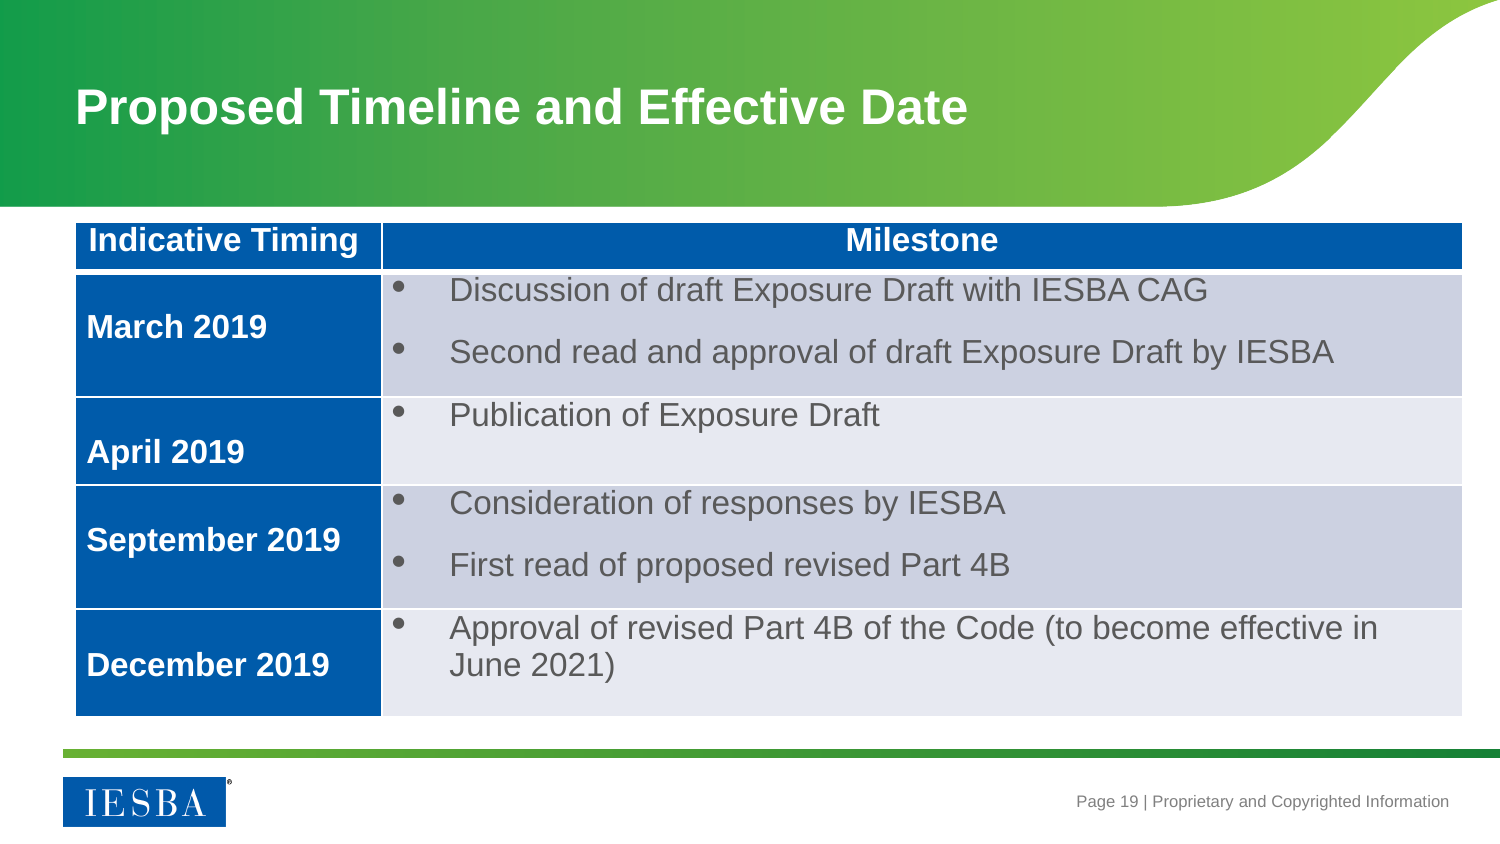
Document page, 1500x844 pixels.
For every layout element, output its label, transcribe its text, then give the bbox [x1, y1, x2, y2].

table_cell Publication of Exposure Draft [383, 398, 1462, 484]
table_header Indicative Timing [76, 223, 381, 269]
table_cell Approval of revised Part 4B of the Code (to become effective in June 2021) [383, 610, 1462, 716]
table_cell September 2019 [76, 486, 381, 608]
picture [63, 777, 232, 827]
table_cell March 2019 [76, 275, 381, 396]
title Proposed Timeline and Effective Date [75, 71, 1313, 138]
table_cell April 2019 [76, 398, 381, 484]
table_cell Consideration of responses by IESBA First read of proposed revised Part 4B [383, 486, 1462, 608]
table_cell Discussion of draft Exposure Draft with IESBA CAG Second read and approval of draft Exposure Draft by IESBA [383, 275, 1462, 396]
table_cell December 2019 [76, 610, 381, 716]
list Ken to advise [62, 220, 1450, 724]
table_header Milestone [383, 223, 1462, 269]
picture [0, 0, 1500, 207]
